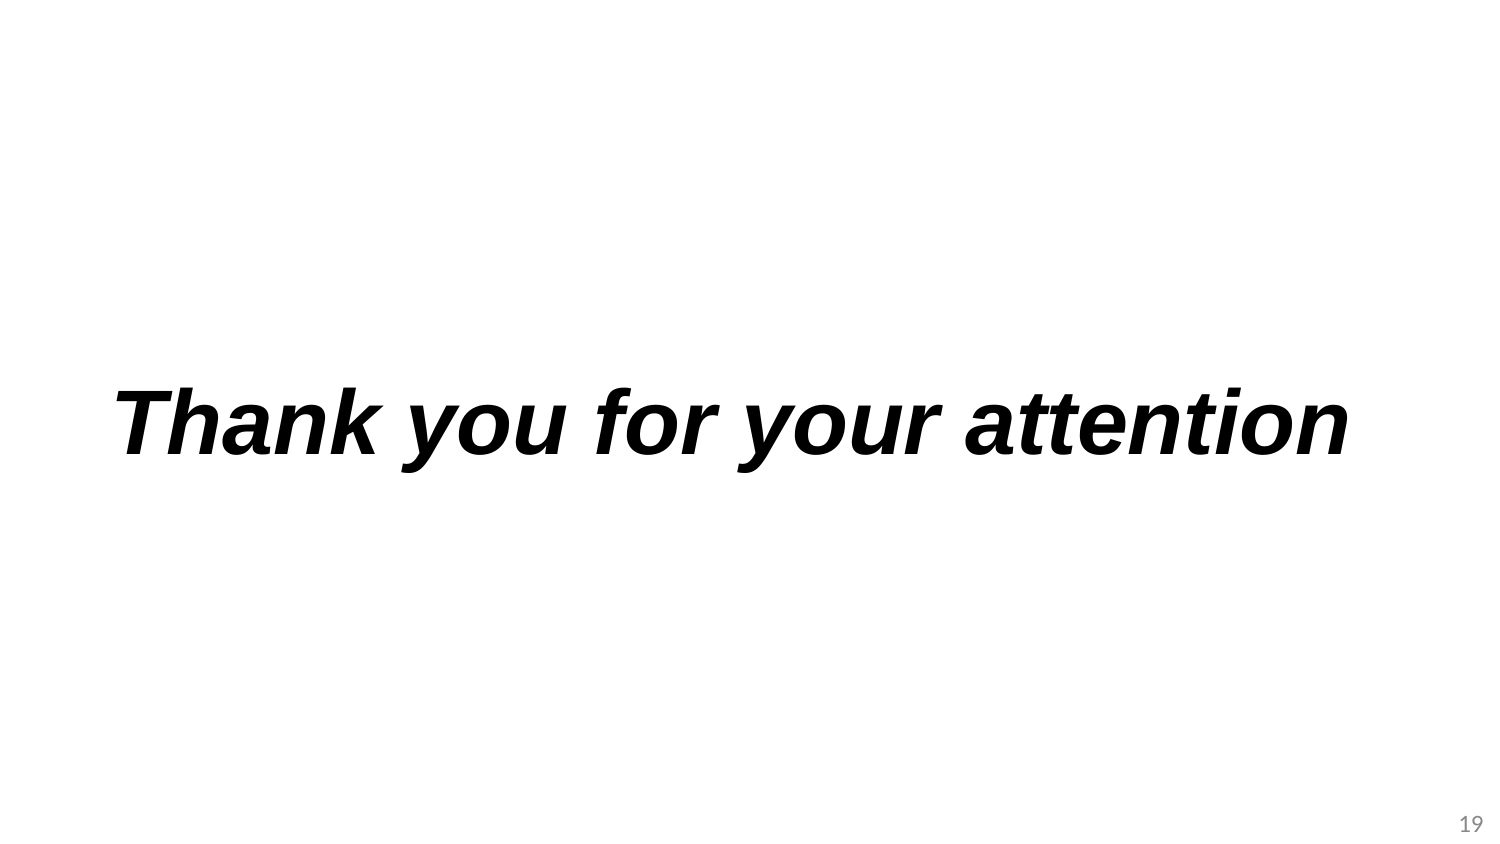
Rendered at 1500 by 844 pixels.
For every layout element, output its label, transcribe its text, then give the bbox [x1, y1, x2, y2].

text_box Thank you for your attention [64, 362, 1400, 473]
text_box 19 [1442, 802, 1499, 843]
